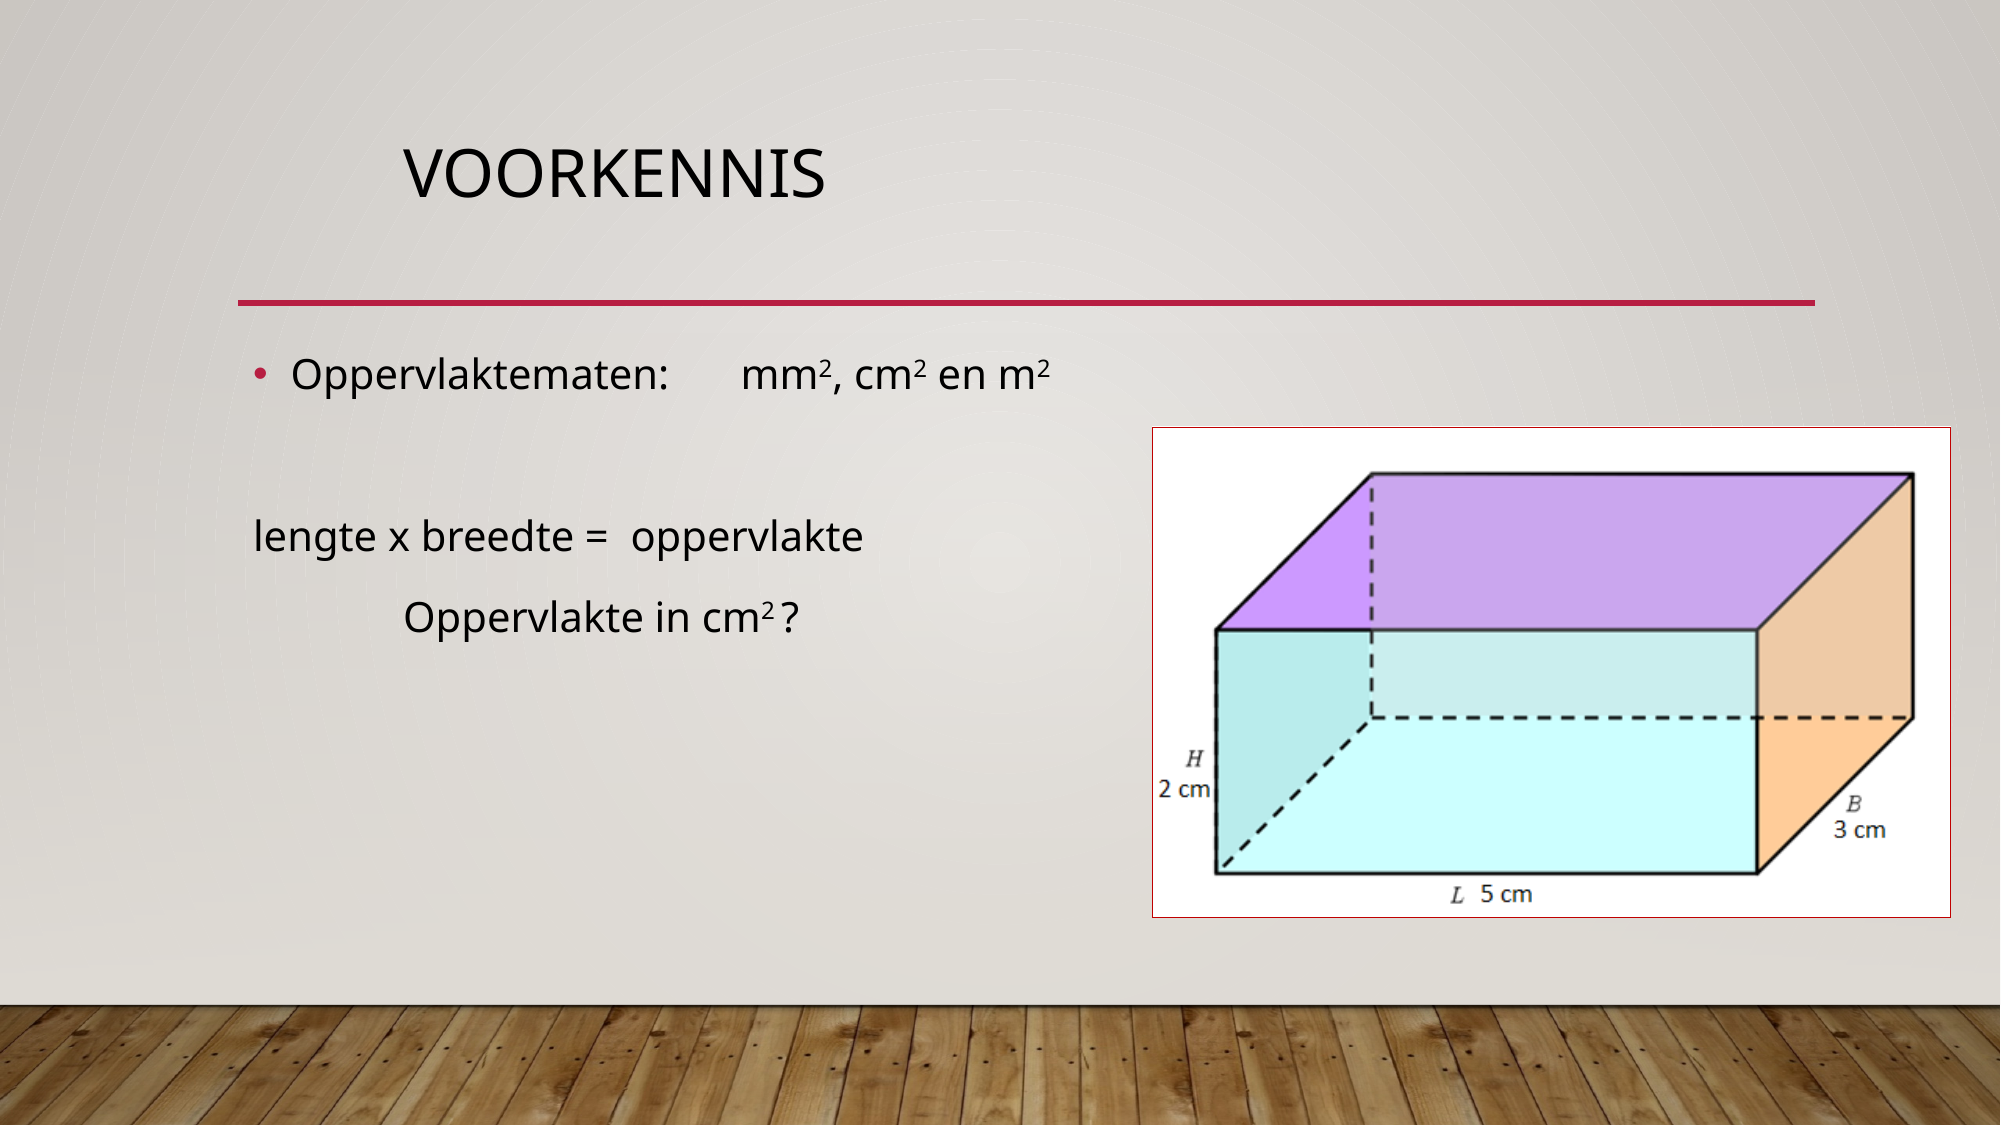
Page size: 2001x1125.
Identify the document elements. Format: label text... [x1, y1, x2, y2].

picture [0, 1005, 2000, 1125]
title Voorkennis [238, 131, 1814, 305]
picture [1152, 426, 1951, 918]
list Oppervlaktematen: mm2, cm2 en m2 lengte x breedte = oppervlakte Oppervlakte in cm2 ? [238, 330, 1814, 1014]
